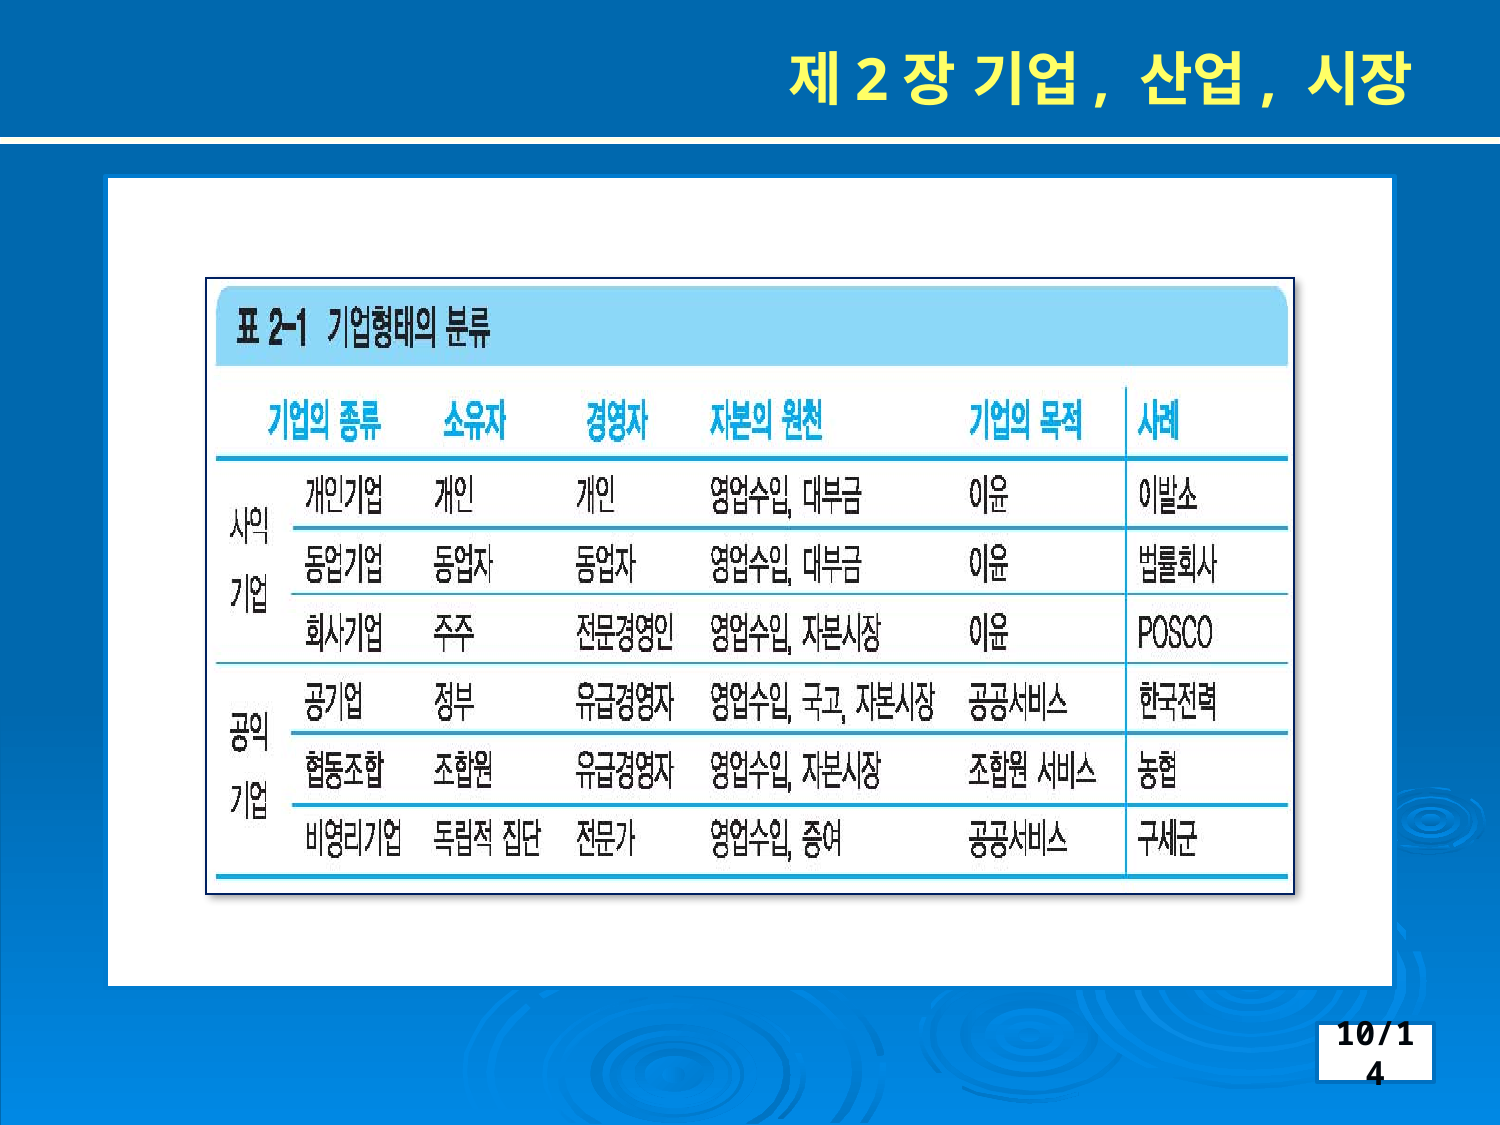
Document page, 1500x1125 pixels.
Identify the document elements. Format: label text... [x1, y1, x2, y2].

text_box 제2장 기업, 산업, 시장 [773, 35, 1443, 120]
text_box [103, 174, 1397, 990]
text_box [0, 137, 1500, 144]
picture [206, 278, 1294, 894]
text_box 10/14 [1315, 1021, 1436, 1084]
